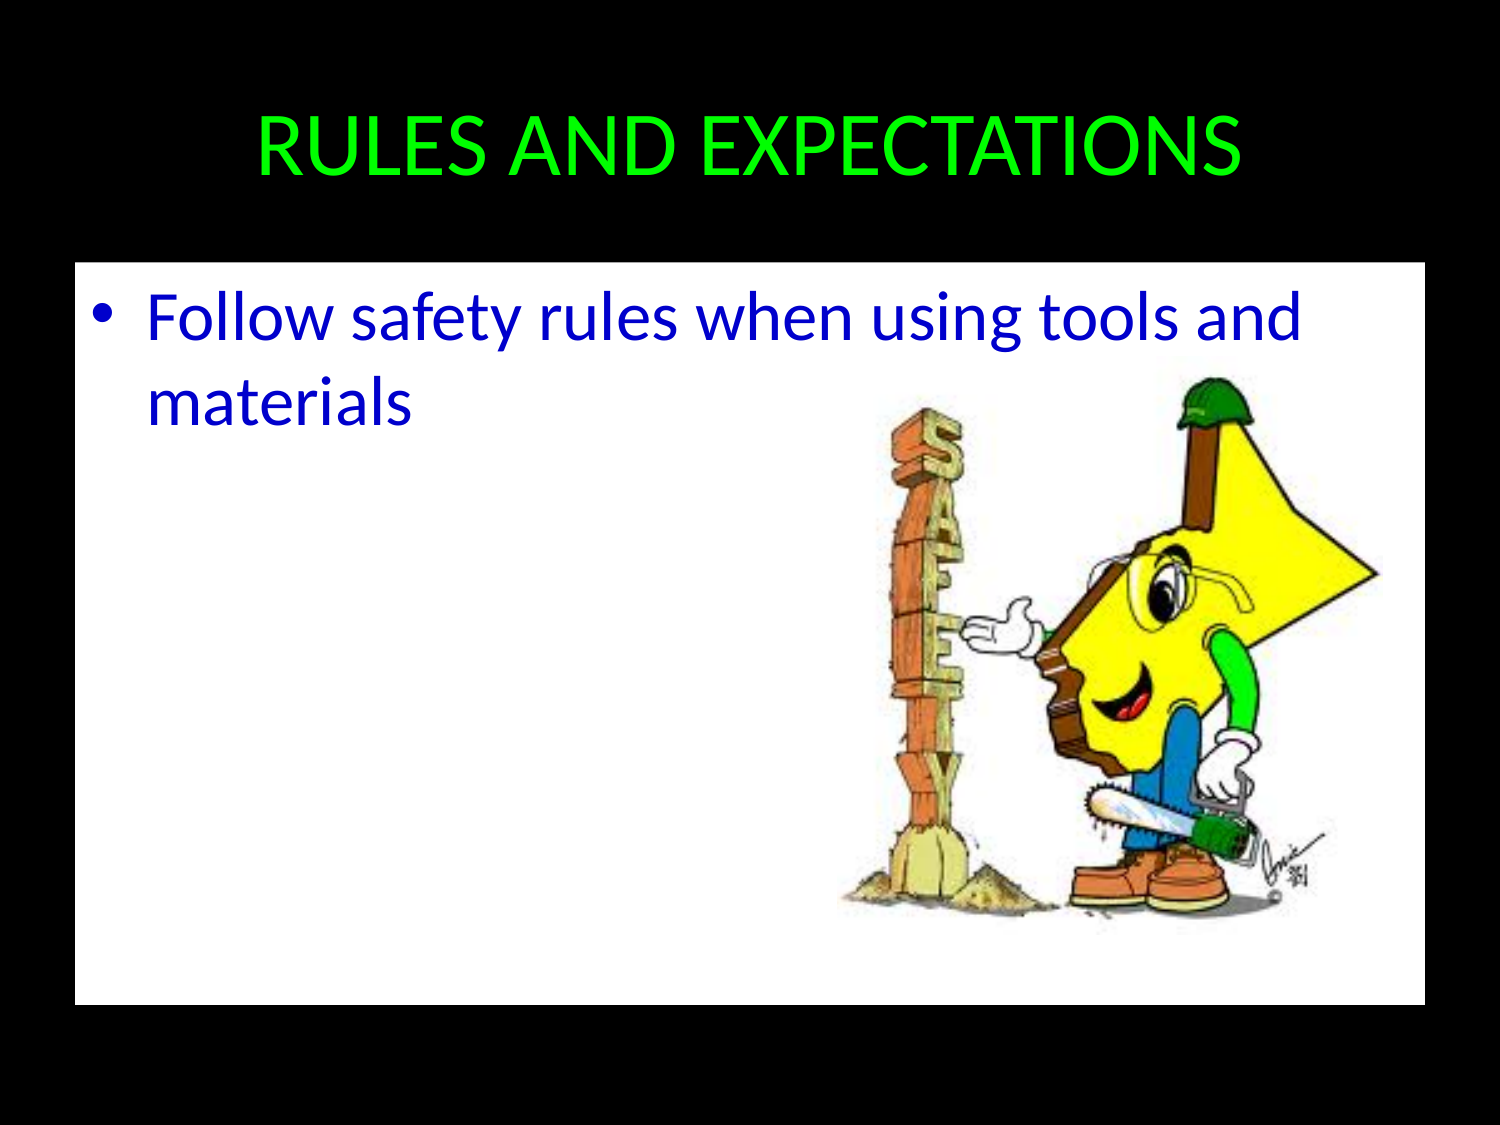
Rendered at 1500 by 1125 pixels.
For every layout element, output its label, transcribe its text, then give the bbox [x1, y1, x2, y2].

picture [837, 356, 1383, 935]
title RULES AND EXPECTATIONS [75, 45, 1425, 233]
list Follow safety rules when using tools and materials [75, 262, 1425, 1005]
